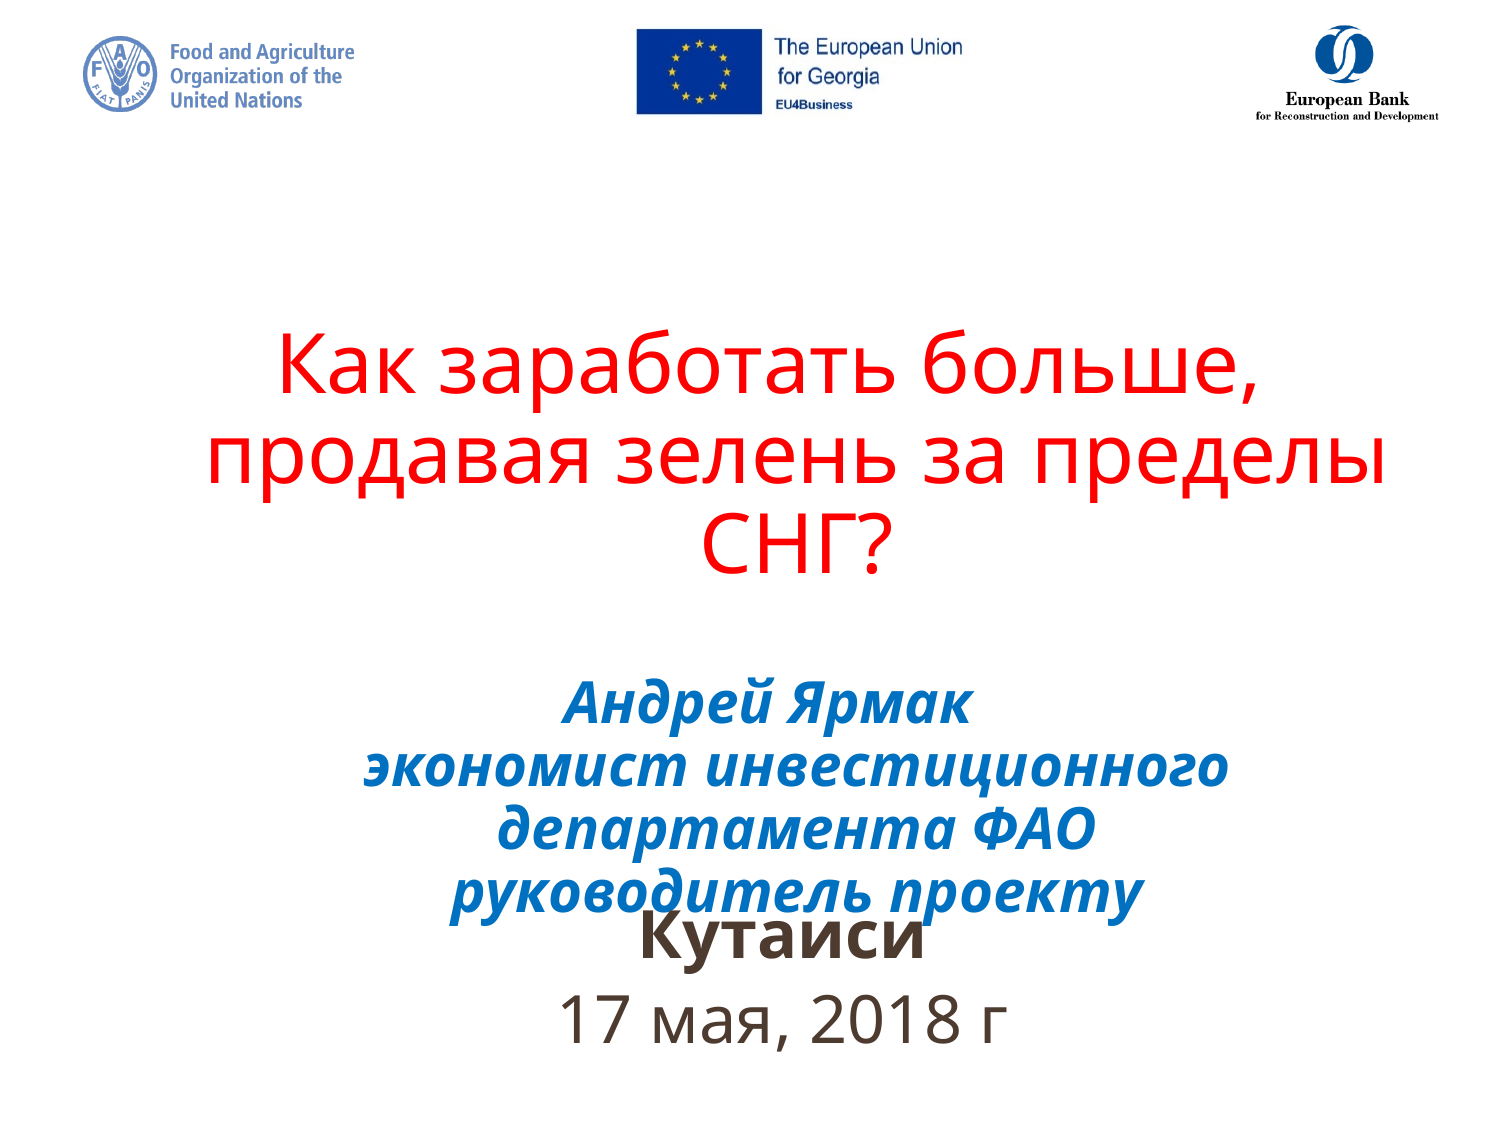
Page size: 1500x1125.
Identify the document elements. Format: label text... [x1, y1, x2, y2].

picture [83, 36, 354, 113]
picture [1245, 14, 1447, 134]
text_box Как заработать больше, продавая зелень за пределы СНГ? Андрей Ярмак экономист инвестиционного департамента ФАО руководитель проекту [112, 314, 1426, 551]
text_box Кутаиси 17 мая, 2018 г [125, 893, 1440, 1106]
picture [630, 24, 969, 119]
